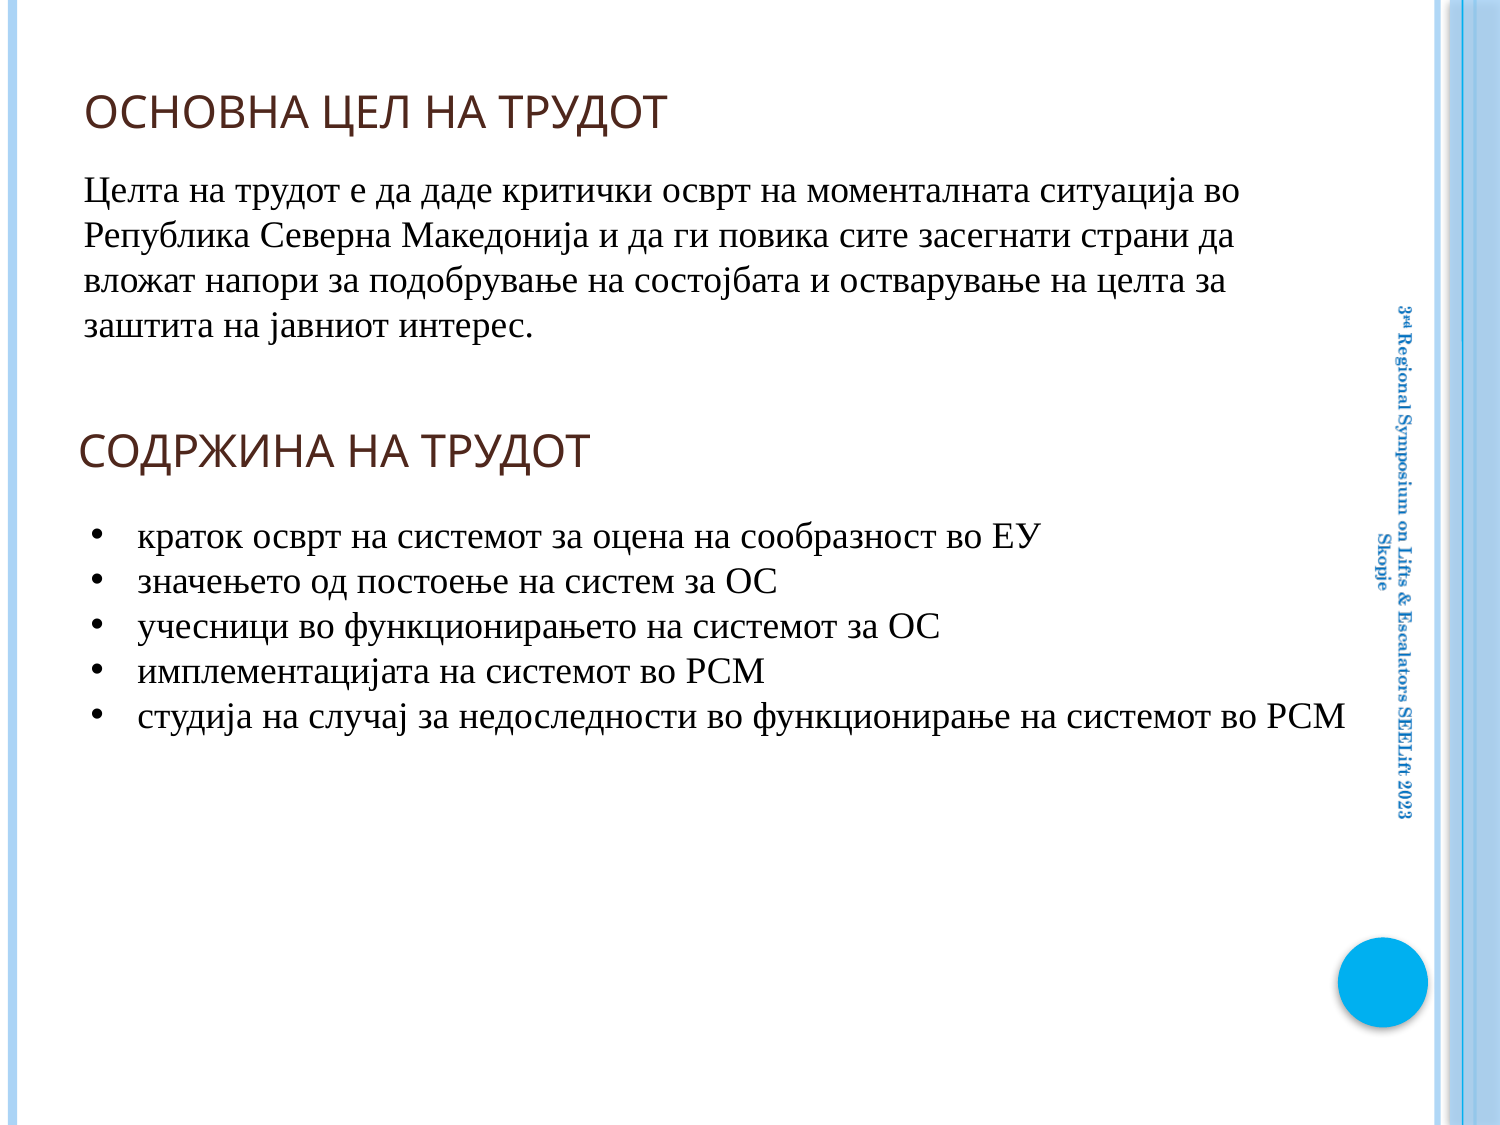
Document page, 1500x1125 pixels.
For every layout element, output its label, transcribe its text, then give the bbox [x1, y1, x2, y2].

text_box Содржина на трудот [63, 413, 1289, 484]
text_box [0, 456, 697, 521]
text_box краток осврт на системот за оцена на сообразност во ЕУ значењето од постоење на систем за ОС учесници во функционирањето на системот за ОС имплементацијата на системот во РСМ студија на случај за недоследности во функционирање на системот во РСМ [75, 503, 1357, 789]
picture [1363, 265, 1425, 859]
text_box Целта на трудот е да даде критички осврт на моменталната ситуација во Република Северна Македонија и да ги повика сите засегнати страни да вложат напори за подобрување на состојбата и остварување на целта за заштита на јавниот интерес. [68, 157, 1356, 353]
text_box Основна цел на трудот [68, 75, 1294, 146]
